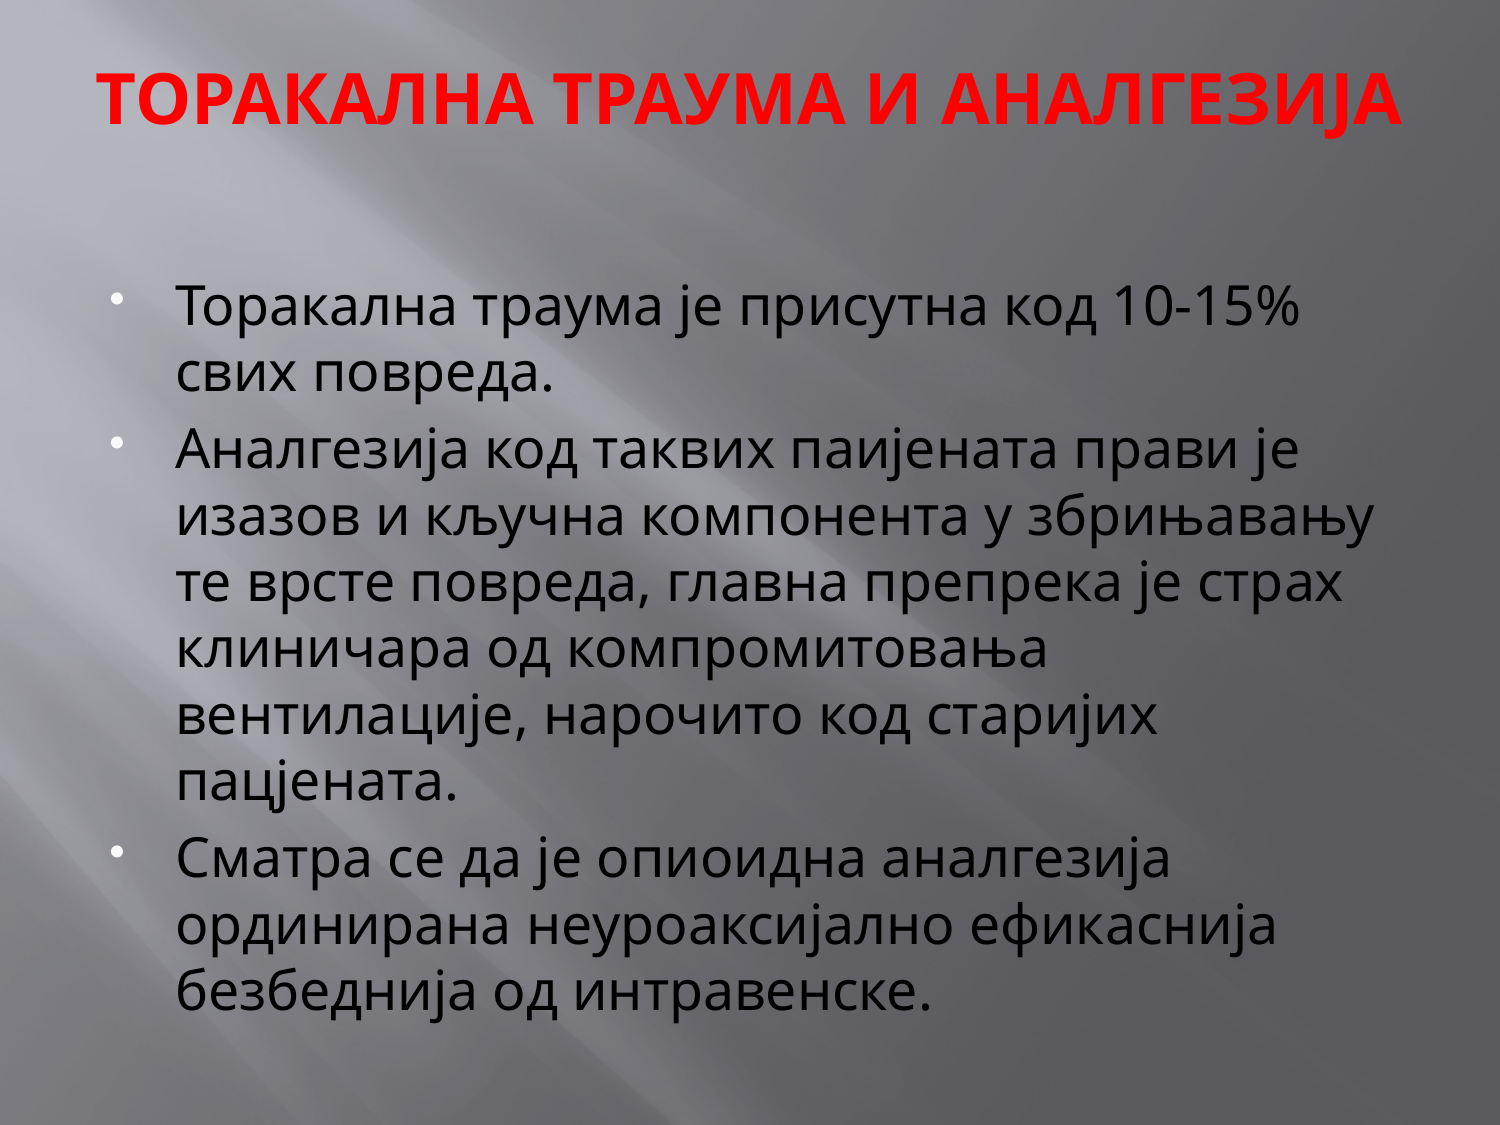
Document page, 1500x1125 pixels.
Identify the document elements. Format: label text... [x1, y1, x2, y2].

title ТОРАКАЛНА ТРАУМА И АНАЛГЕЗИЈА [75, 45, 1425, 233]
list Торакална траума је присутна код 10-15% свих повреда. Аналгезија код таквих паијената прави је изазов и кључна компонента у збрињавању те врсте повреда, главна препрека је страх клиничара од компромитовања вентилације, нарочито код старијих пацјената. Сматра се да је опиоидна аналгезија ординирана неуроаксијално ефикаснија безбеднија од интравенске. [75, 262, 1425, 1035]
